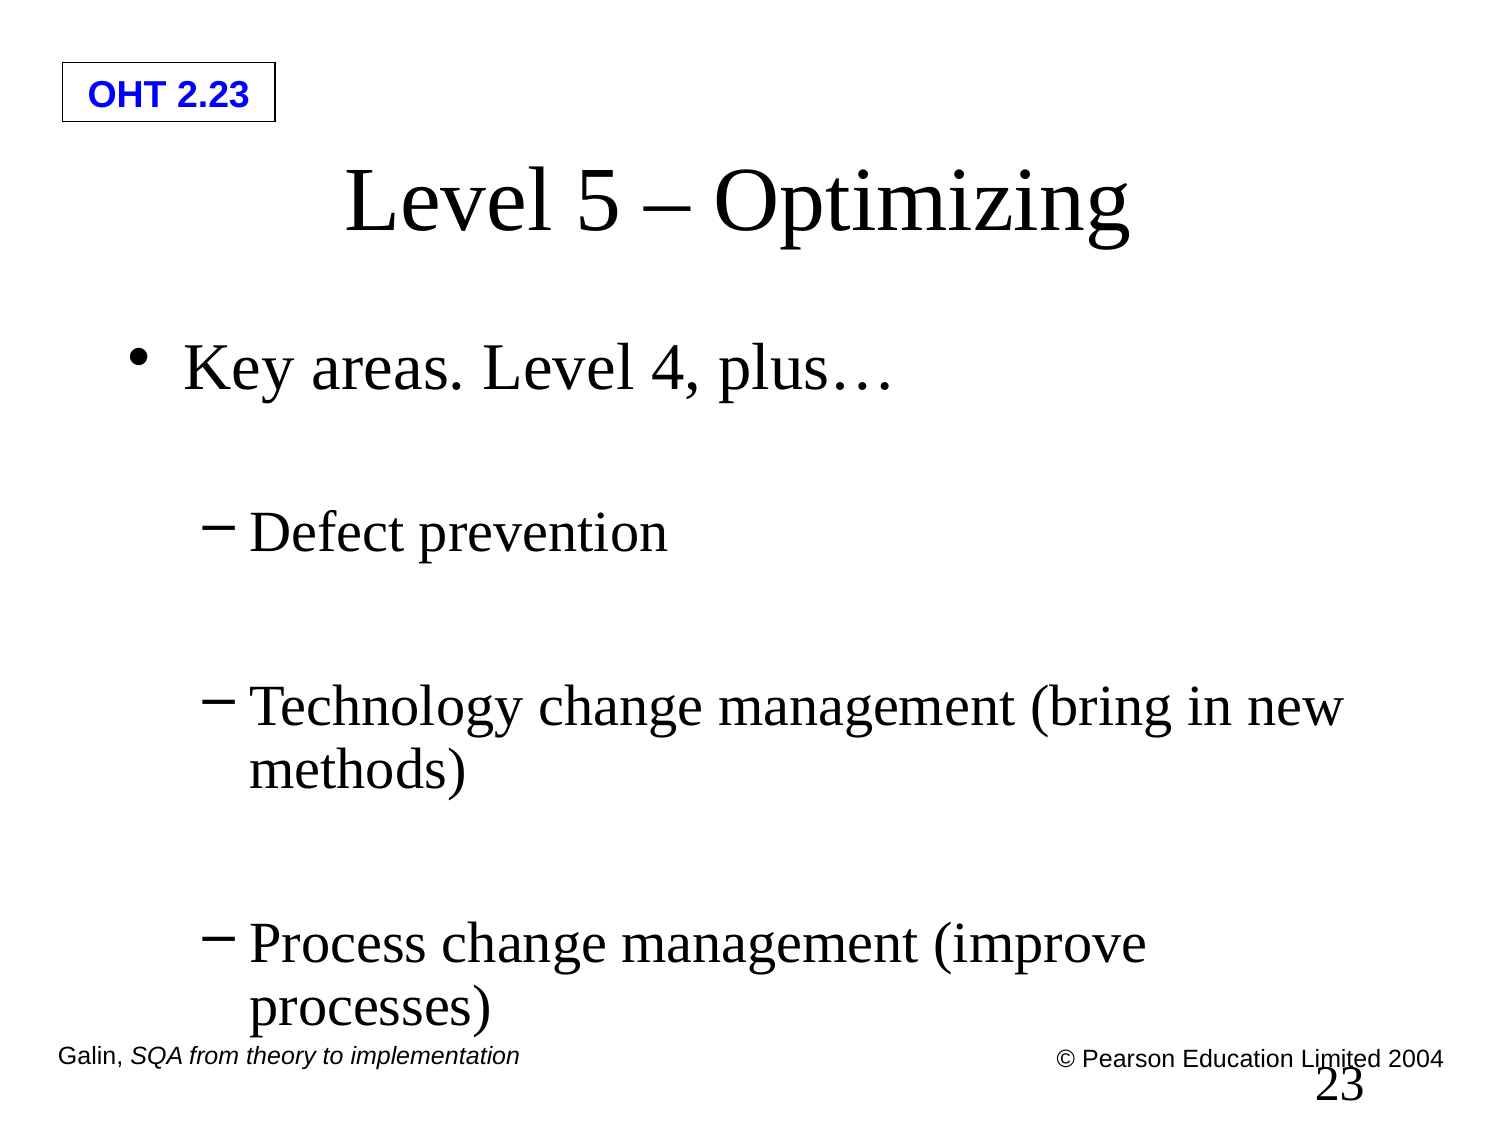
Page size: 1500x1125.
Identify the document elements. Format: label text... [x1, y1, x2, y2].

slide_number 23 [1299, 1042, 1425, 1103]
list Key areas. Level 4, plus… Defect prevention Technology change management (bring in new methods) Process change management (improve processes) [112, 324, 1388, 1001]
title Level 5 – Optimizing [112, 99, 1388, 288]
